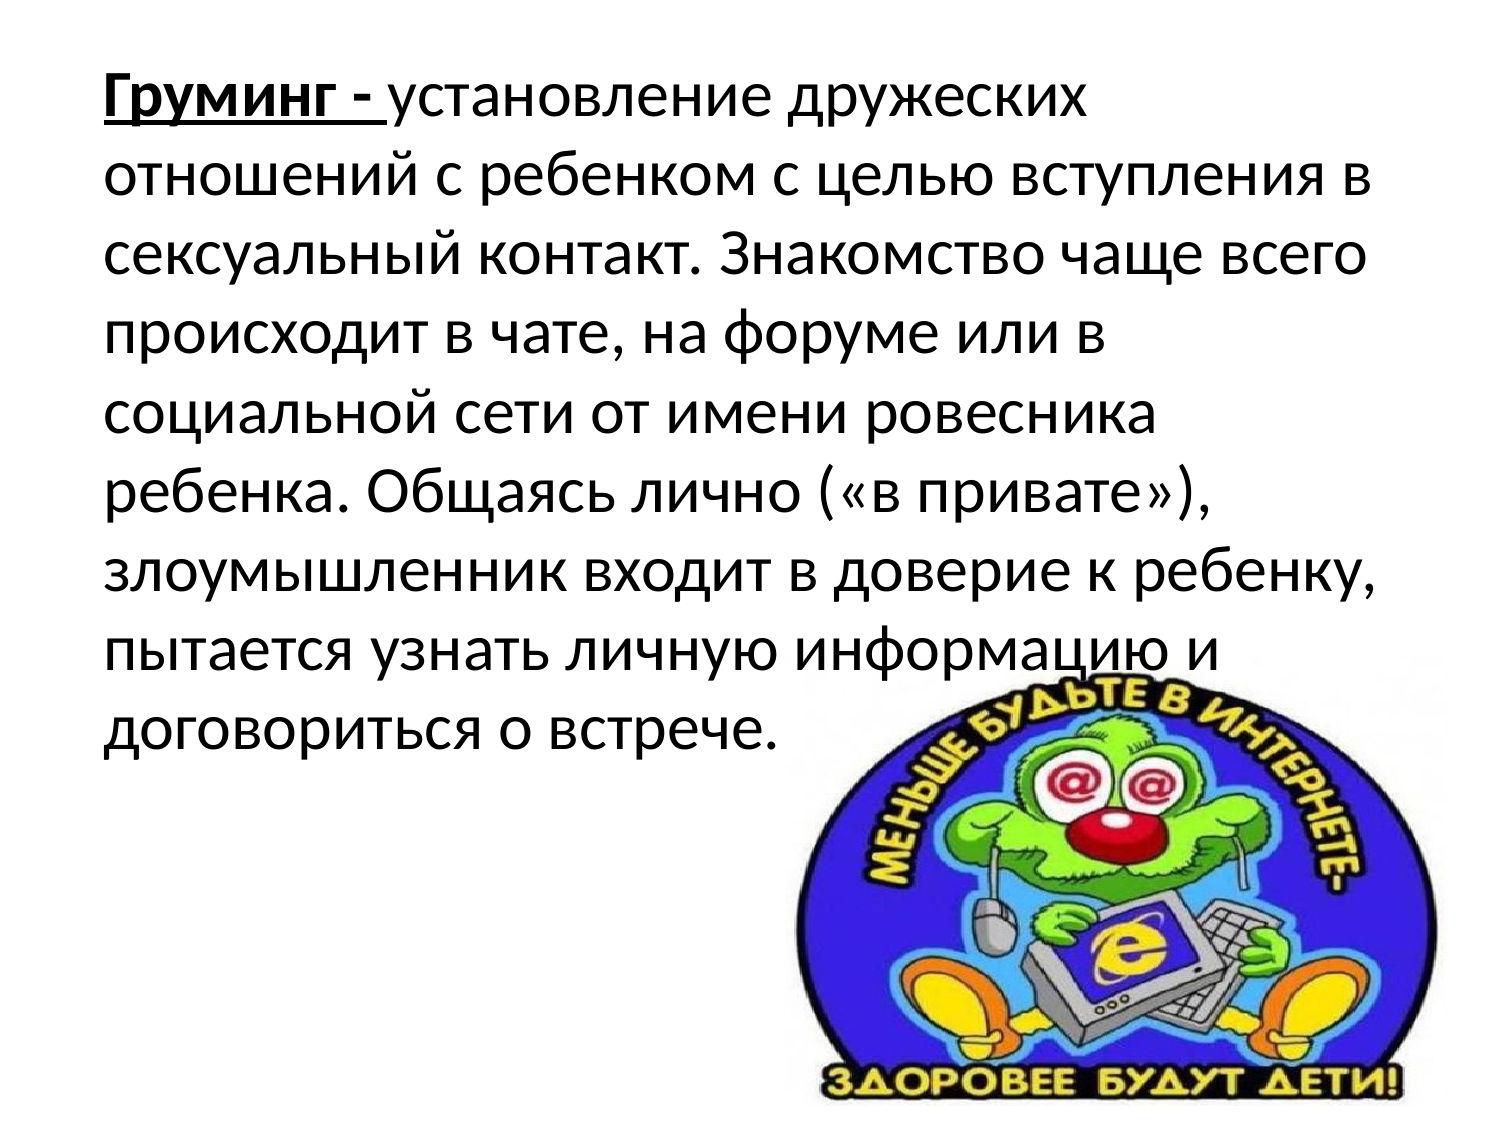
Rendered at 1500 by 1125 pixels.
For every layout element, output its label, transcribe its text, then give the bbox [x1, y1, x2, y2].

picture [785, 656, 1448, 1107]
list Груминг - установление дружеских отношений с ребенком с целью вступления в сексуальный контакт. Знакомство чаще всего происходит в чате, на форуме или в социальной сети от имени ровесника ребенка. Общаясь лично («в привате»), злоумышленник входит в доверие к ребенку, пытается узнать личную информацию и договориться о встрече. [88, 42, 1436, 776]
